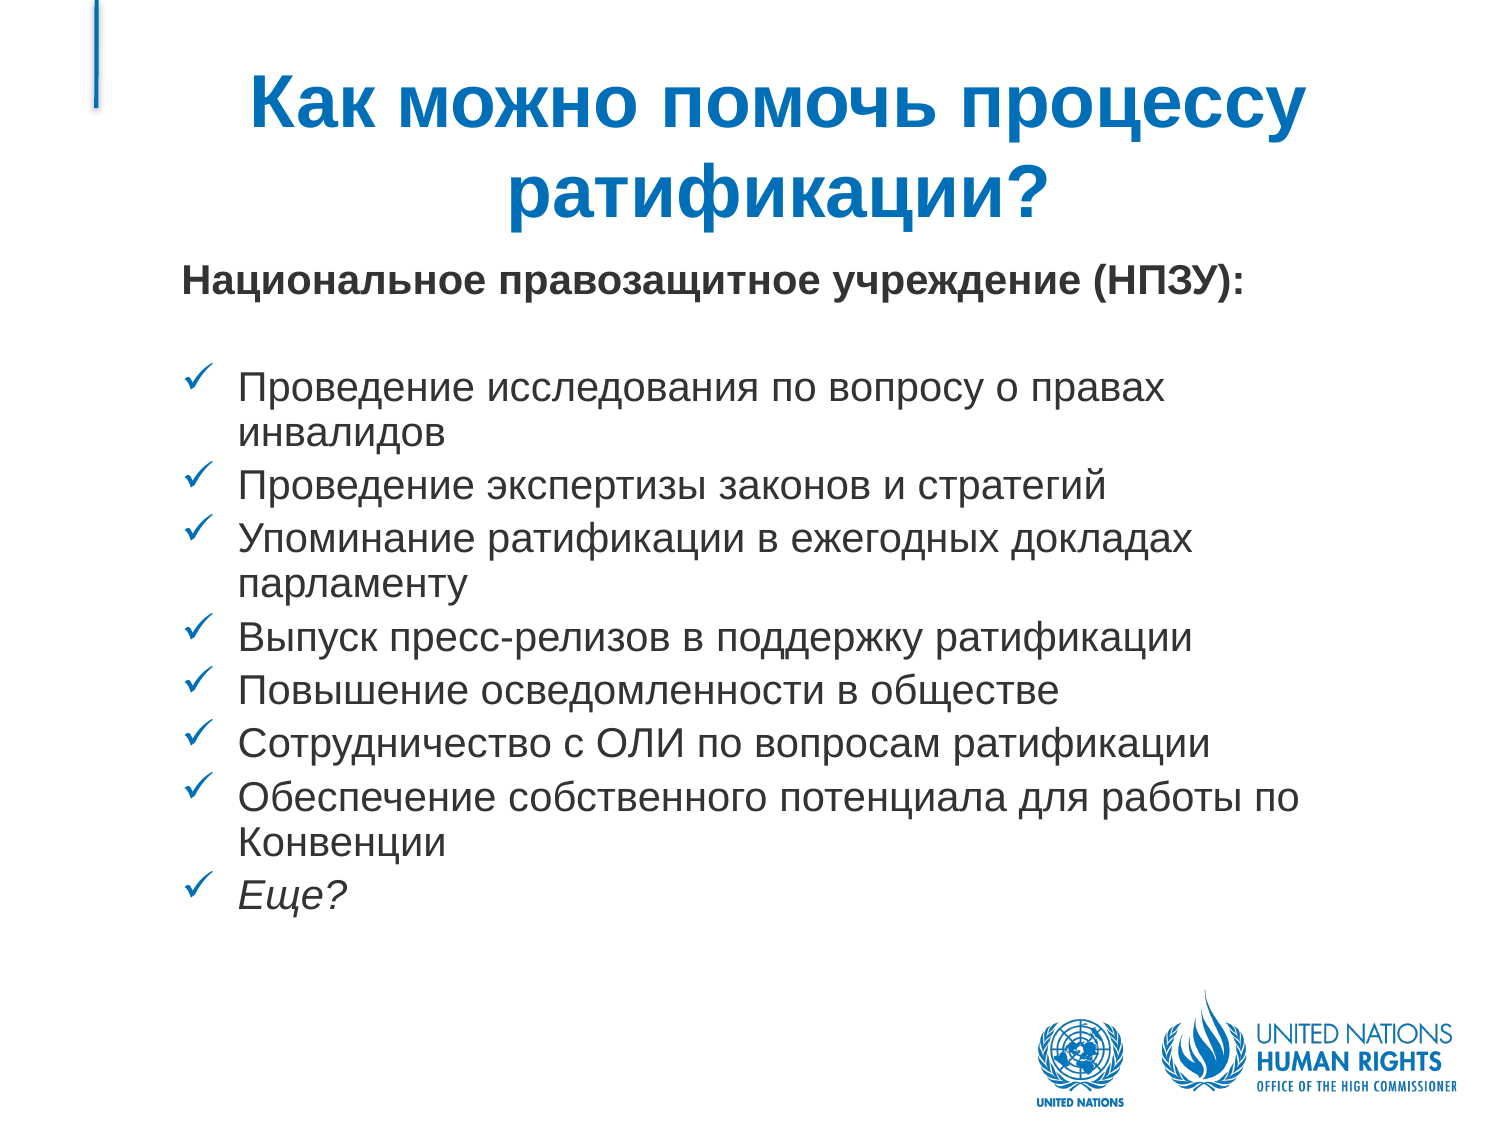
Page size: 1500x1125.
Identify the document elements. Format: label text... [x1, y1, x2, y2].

title Как можно помочь процессу ратификации? [121, 45, 1437, 224]
text_box Национальное правозащитное учреждение (НПЗУ): Проведение исследования по вопросу о правах инвалидов Проведение экспертизы законов и стратегий Упоминание ратификации в ежегодных докладах парламенту Выпуск пресс-релизов в поддержку ратификации Повышение осведомленности в обществе Сотрудничество с ОЛИ по вопросам ратификации Обеспечение собственного потенциала для работы по Конвенции Еще? [166, 251, 1325, 967]
picture [1037, 990, 1457, 1107]
